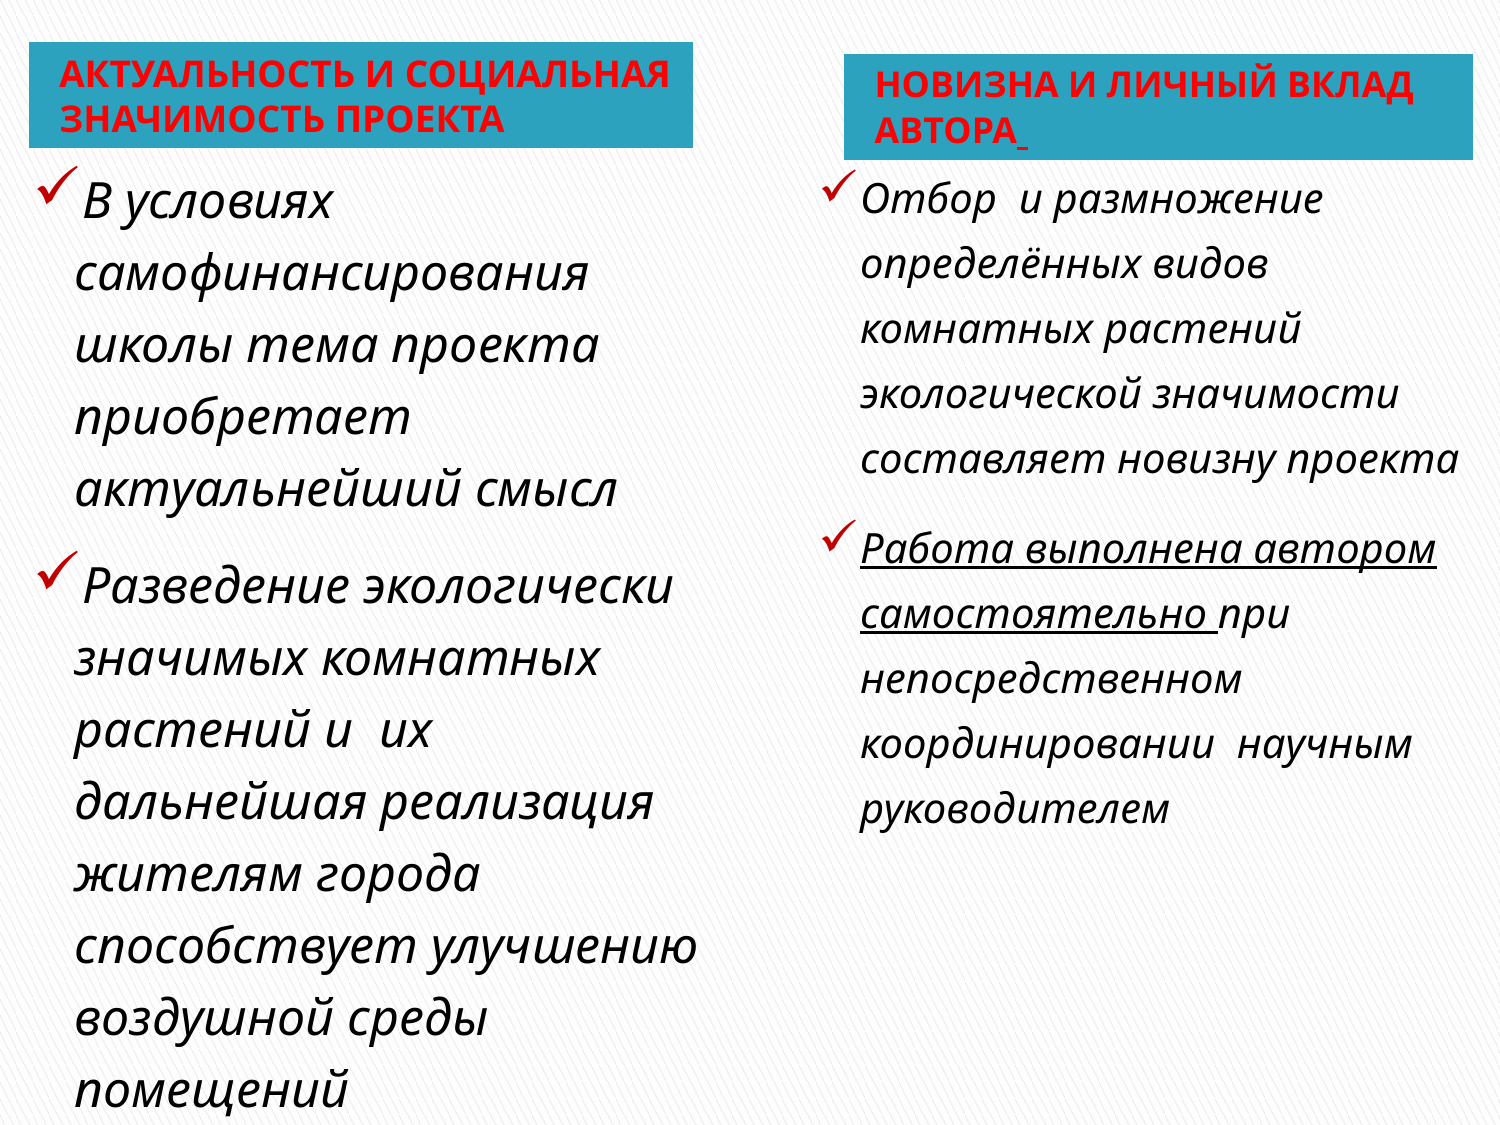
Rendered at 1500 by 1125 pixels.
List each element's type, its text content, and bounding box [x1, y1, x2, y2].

list АКТУАЛЬНОСТЬ И СОЦИАЛЬНАЯ ЗНАЧИМОСТЬ ПРОЕКТА [29, 42, 693, 148]
list В условиях самофинансирования школы тема проекта приобретает актуальнейший смысл Разведение экологически значимых комнатных растений и их дальнейшая реализация жителям города способствует улучшению воздушной среды помещений [0, 149, 727, 1125]
list Отбор и размножение определённых видов комнатных растений экологической значимости составляет новизну проекта Работа выполнена автором самостоятельно при непосредственном координировании научным руководителем [785, 149, 1500, 1071]
list НОВИЗНА И ЛИЧНЫЙ ВКЛАД АВТОРА [844, 54, 1473, 149]
